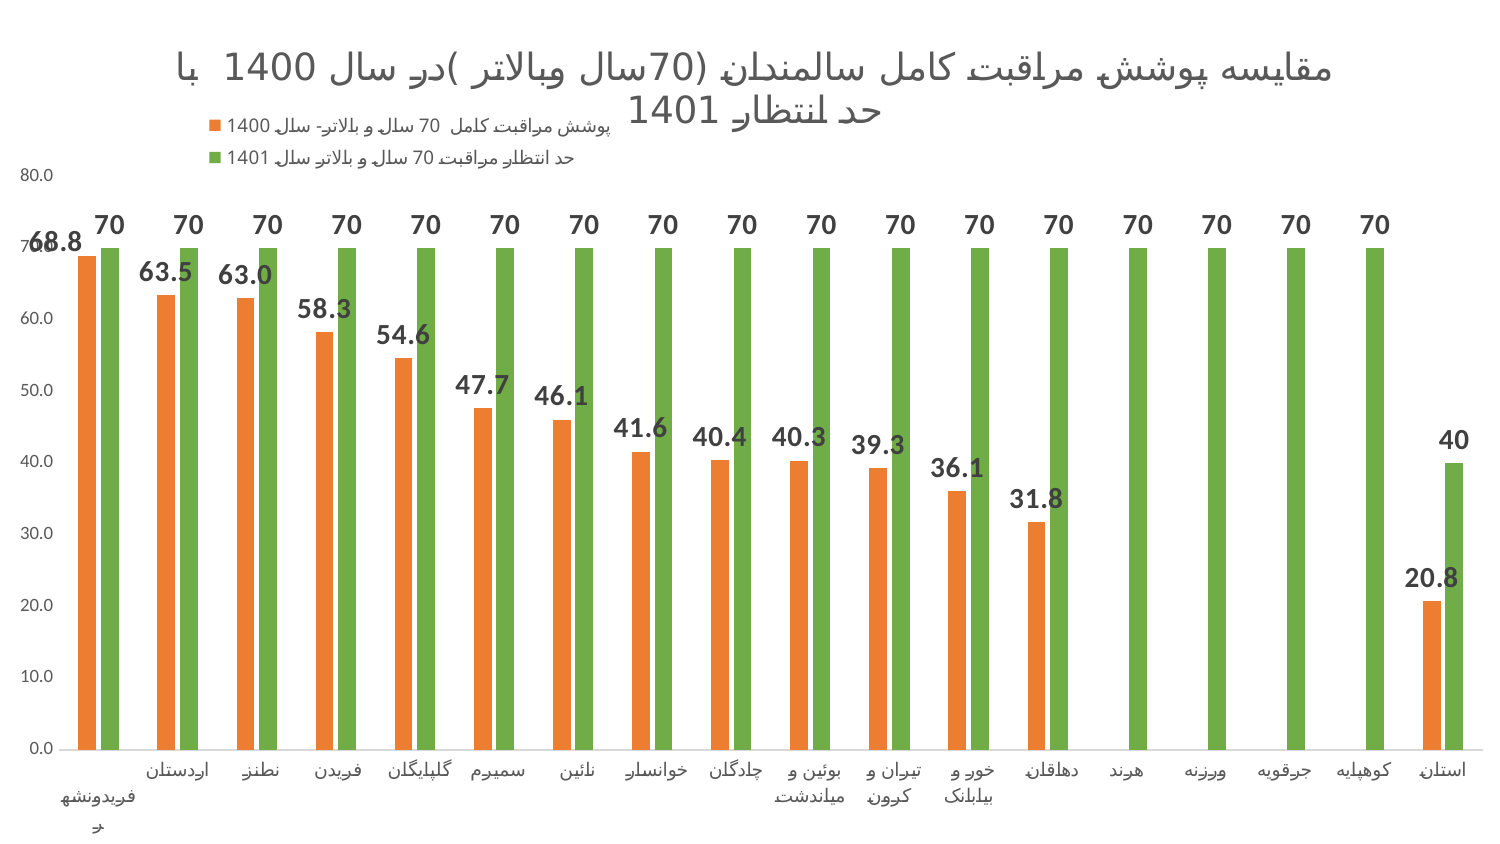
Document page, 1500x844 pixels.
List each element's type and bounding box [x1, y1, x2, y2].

chart [9, 9, 1500, 844]
